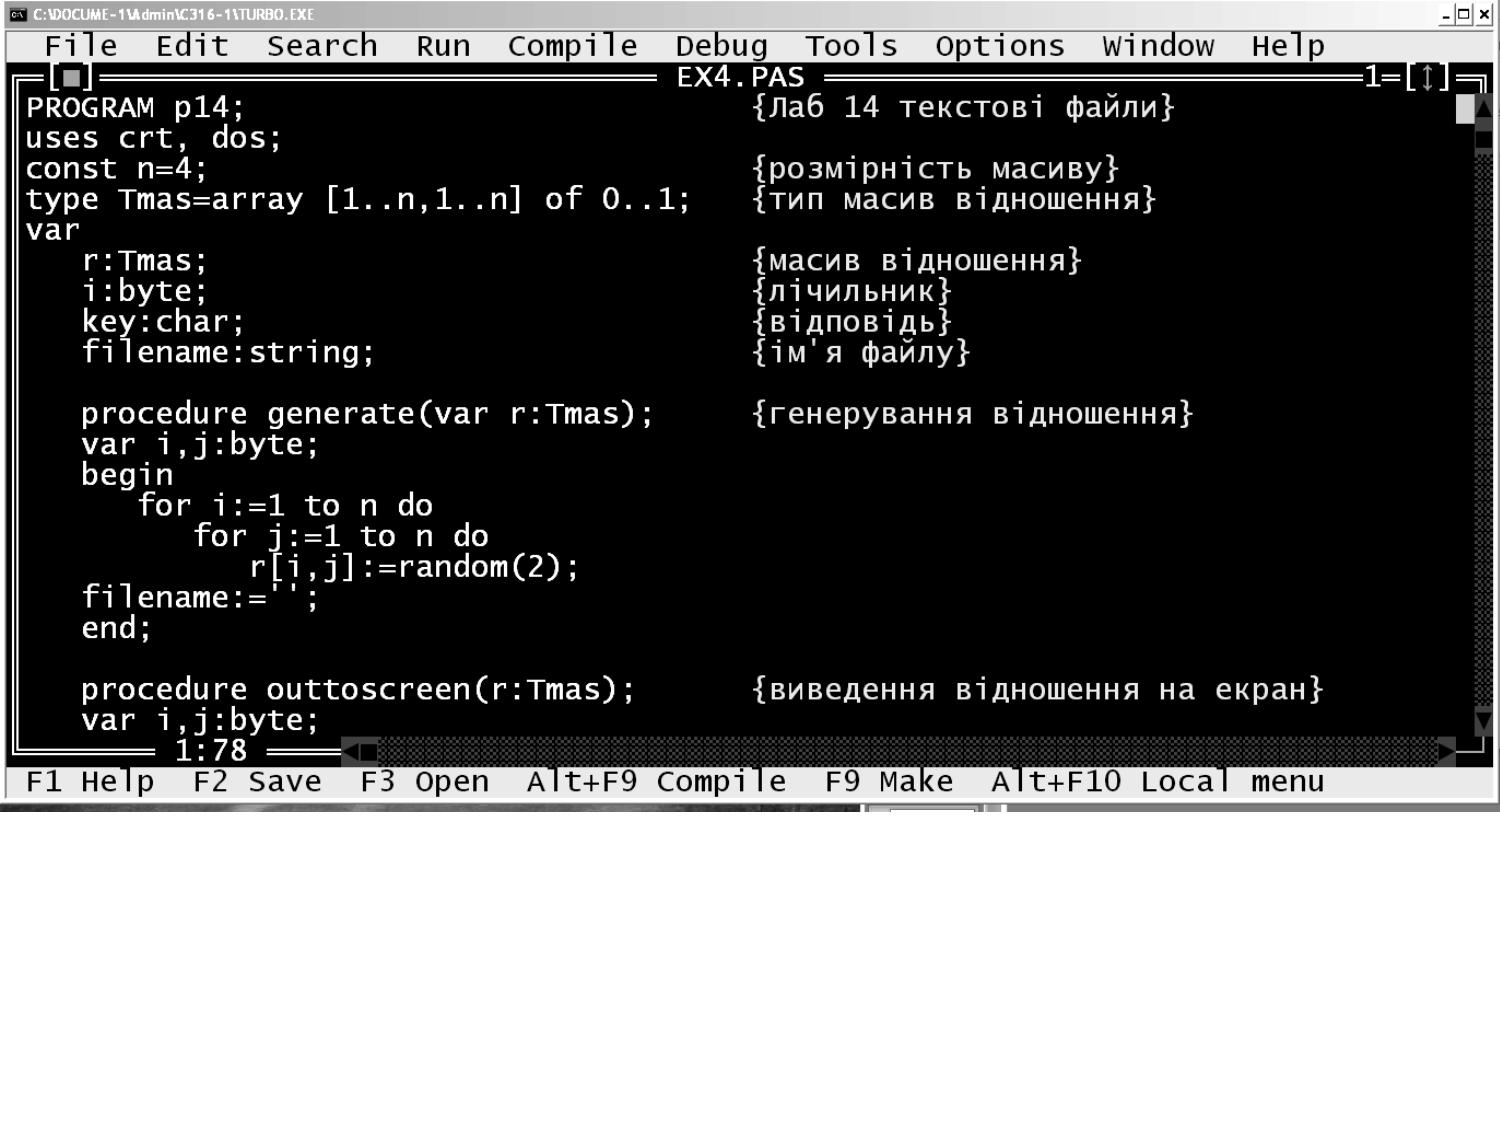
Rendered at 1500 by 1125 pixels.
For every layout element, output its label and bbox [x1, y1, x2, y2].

picture [0, 0, 1500, 812]
